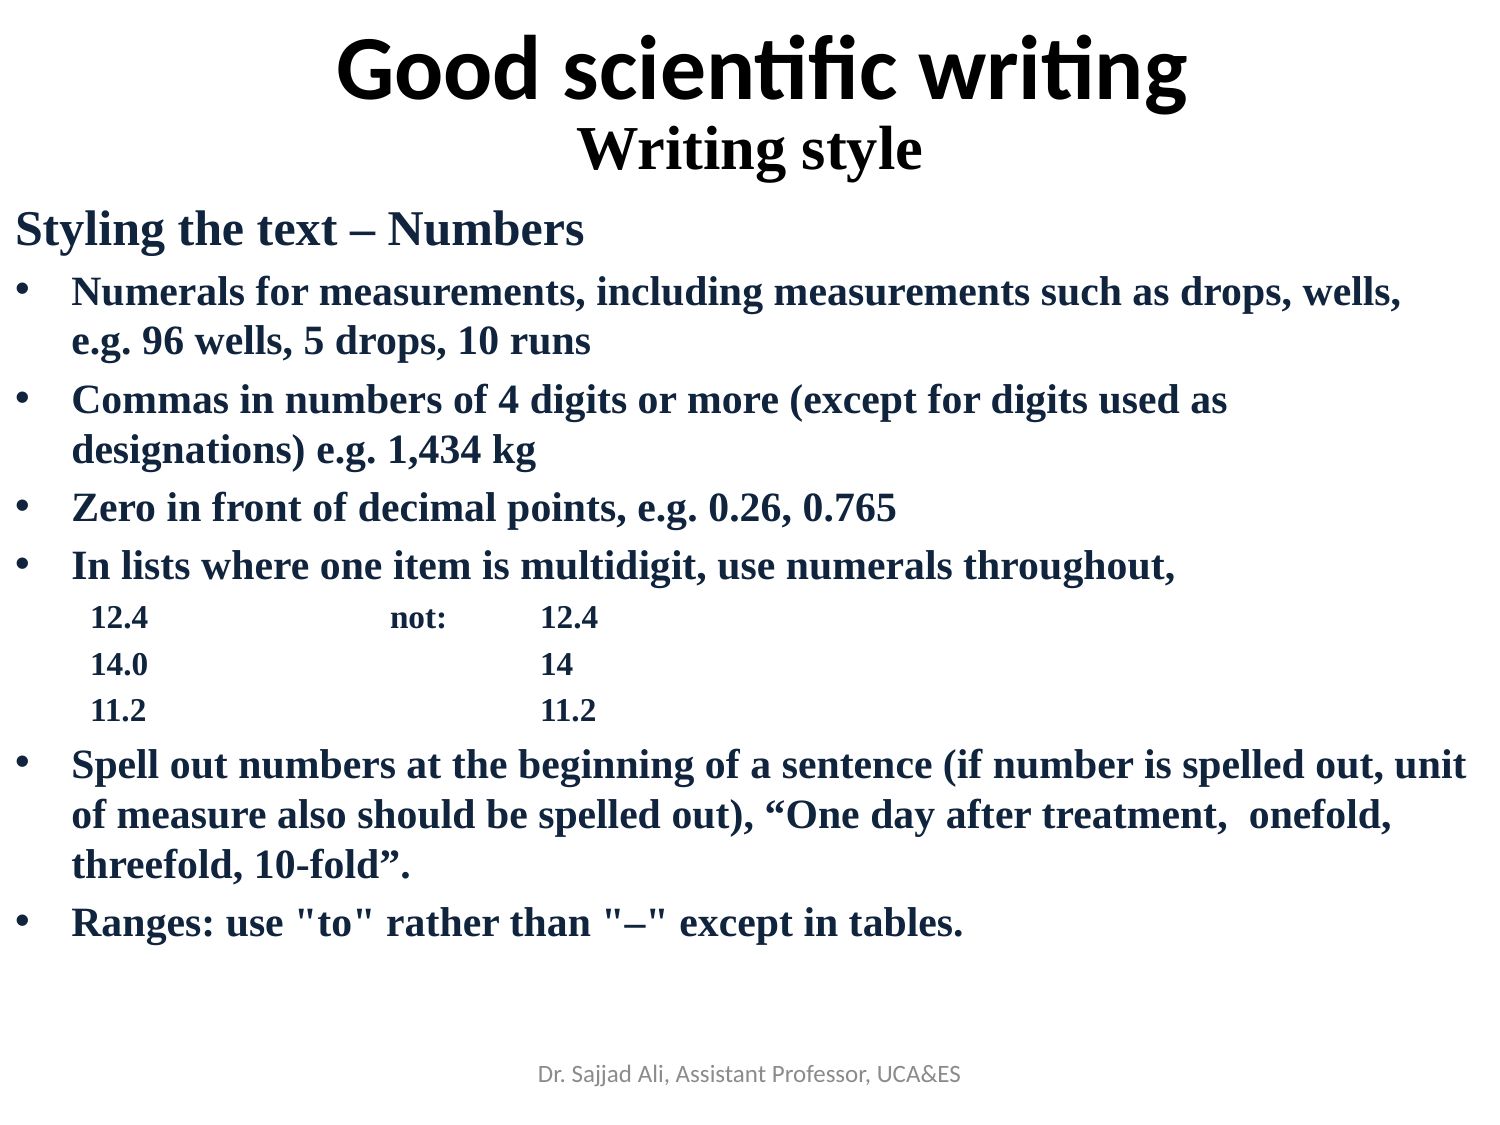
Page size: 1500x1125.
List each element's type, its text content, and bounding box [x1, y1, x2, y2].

text_box Good scientific writing [124, 0, 1400, 125]
subtitle Styling the text – Numbers Numerals for measurements, including measurements such as drops, wells, e.g. 96 wells, 5 drops, 10 runs Commas in numbers of 4 digits or more (except for digits used as designations) e.g. 1,434 kg Zero in front of decimal points, e.g. 0.26, 0.765 In lists where one item is multidigit, use numerals throughout, 12.4 not: 12.4 14.0 14 11.2 11.2 Spell out numbers at the beginning of a sentence (if number is spelled out, unit of measure also should be spelled out), “One day after treatment, onefold, threefold, 10-fold”. Ranges: use "to" rather than "–" except in tables. [0, 187, 1488, 1038]
text_box Writing style [561, 125, 939, 190]
footer Dr. Sajjad Ali, Assistant Professor, UCA&ES [512, 1042, 988, 1103]
